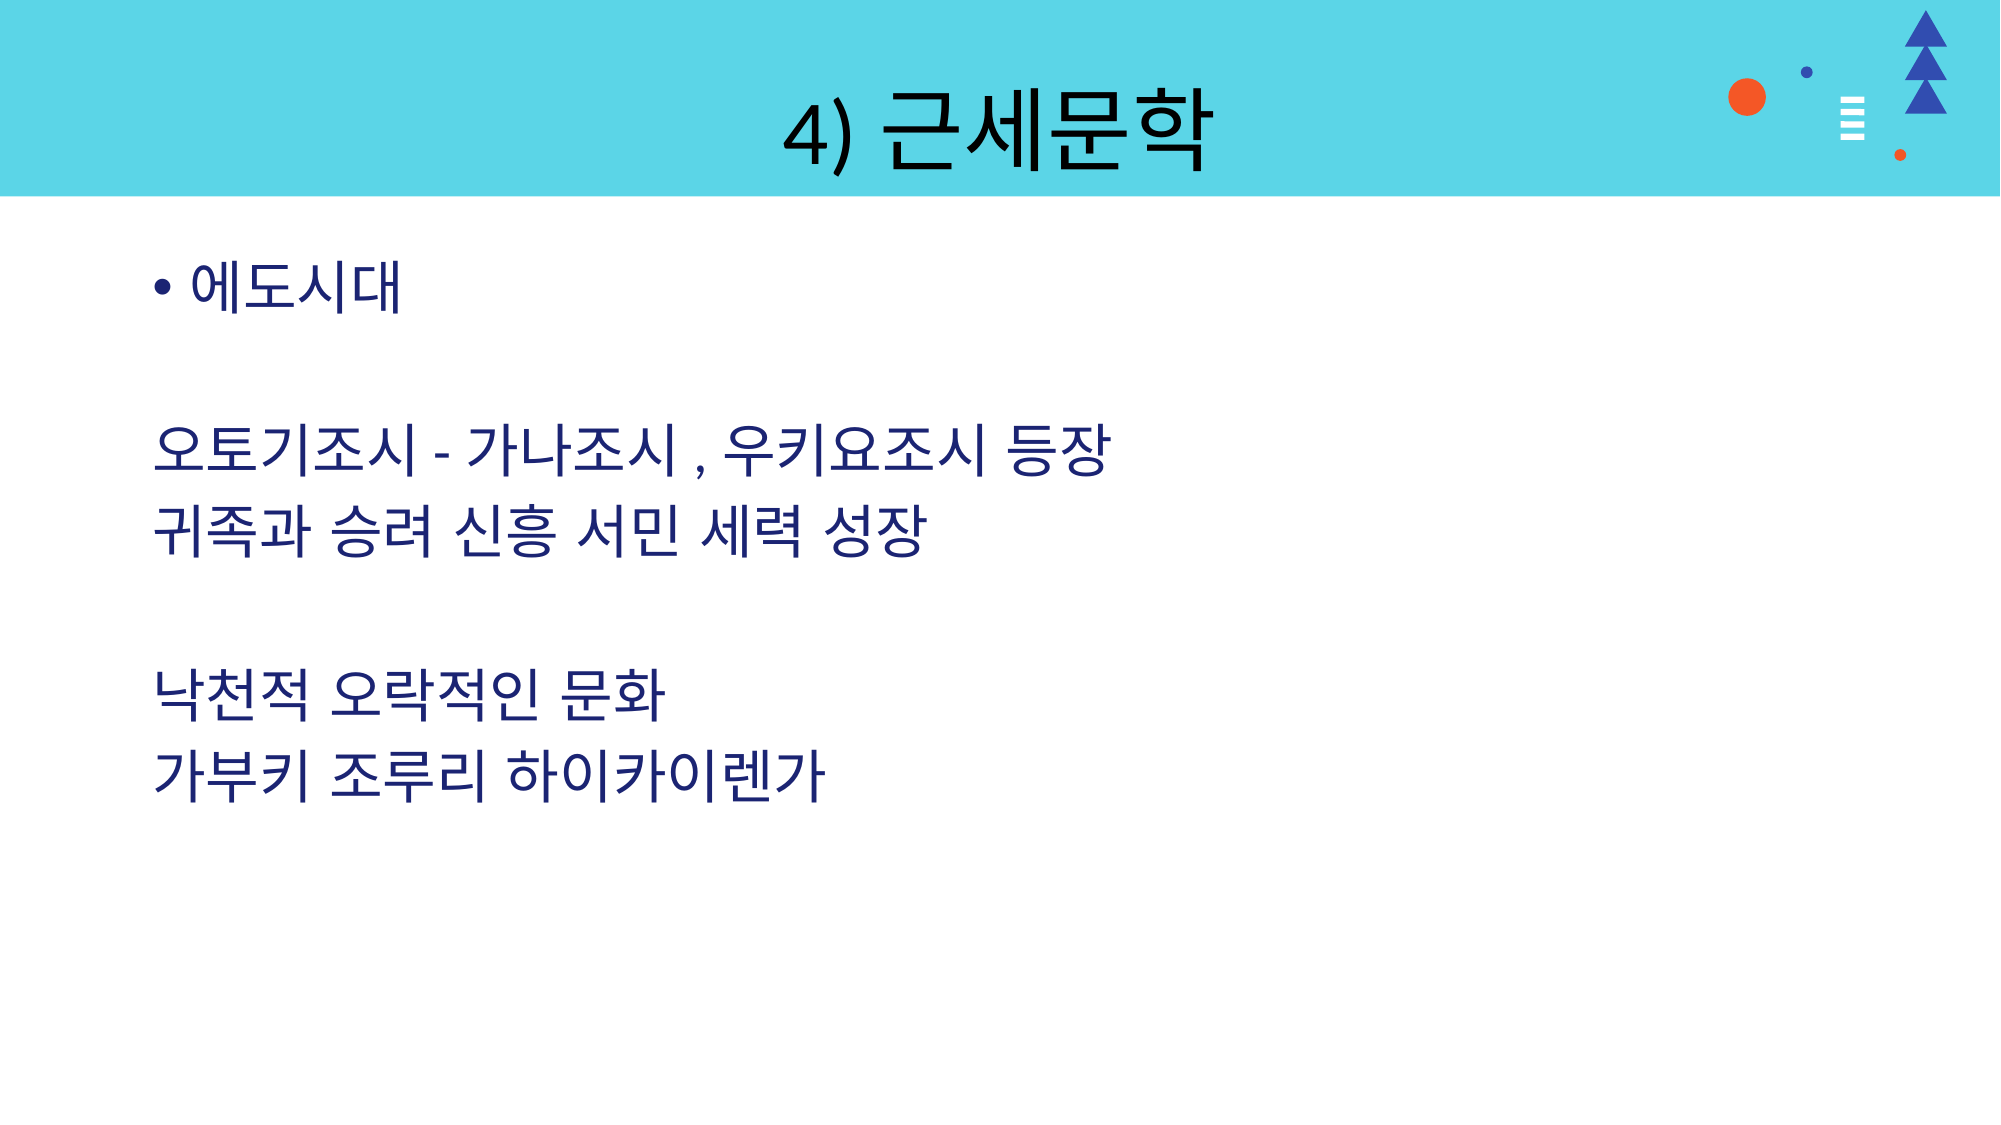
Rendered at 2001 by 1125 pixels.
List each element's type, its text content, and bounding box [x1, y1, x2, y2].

list 에도시대 오토기조시-가나조시,우키요조시 등장 귀족과 승려 신흥 서민 세력 성장 낙천적 오락적인 문화 가부키 조루리 하이카이렌가 [137, 243, 1863, 1014]
title 4)근세문학 [137, 59, 1863, 197]
